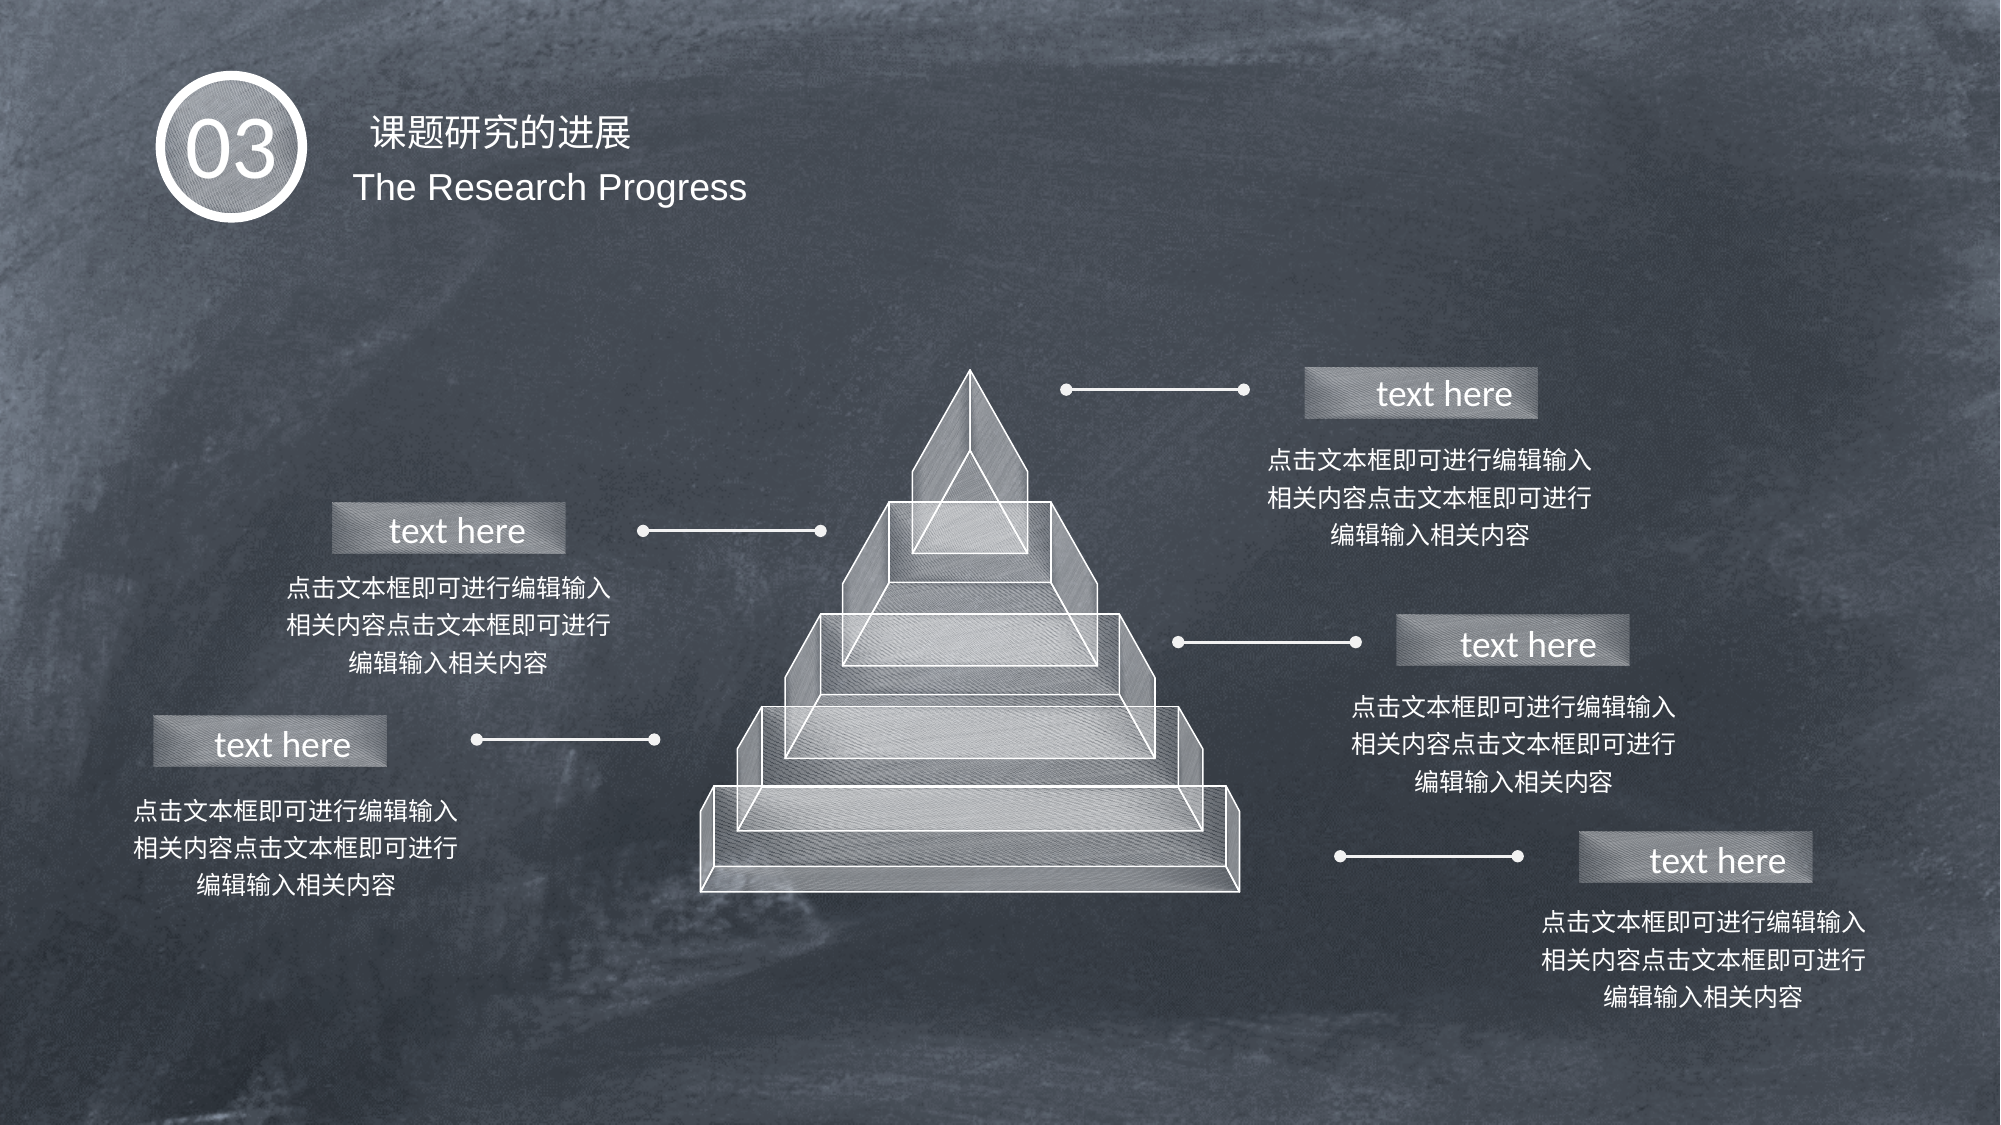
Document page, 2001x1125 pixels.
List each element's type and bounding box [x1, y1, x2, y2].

text_box [115, 362, 1885, 1021]
picture [0, 0, 2000, 1125]
